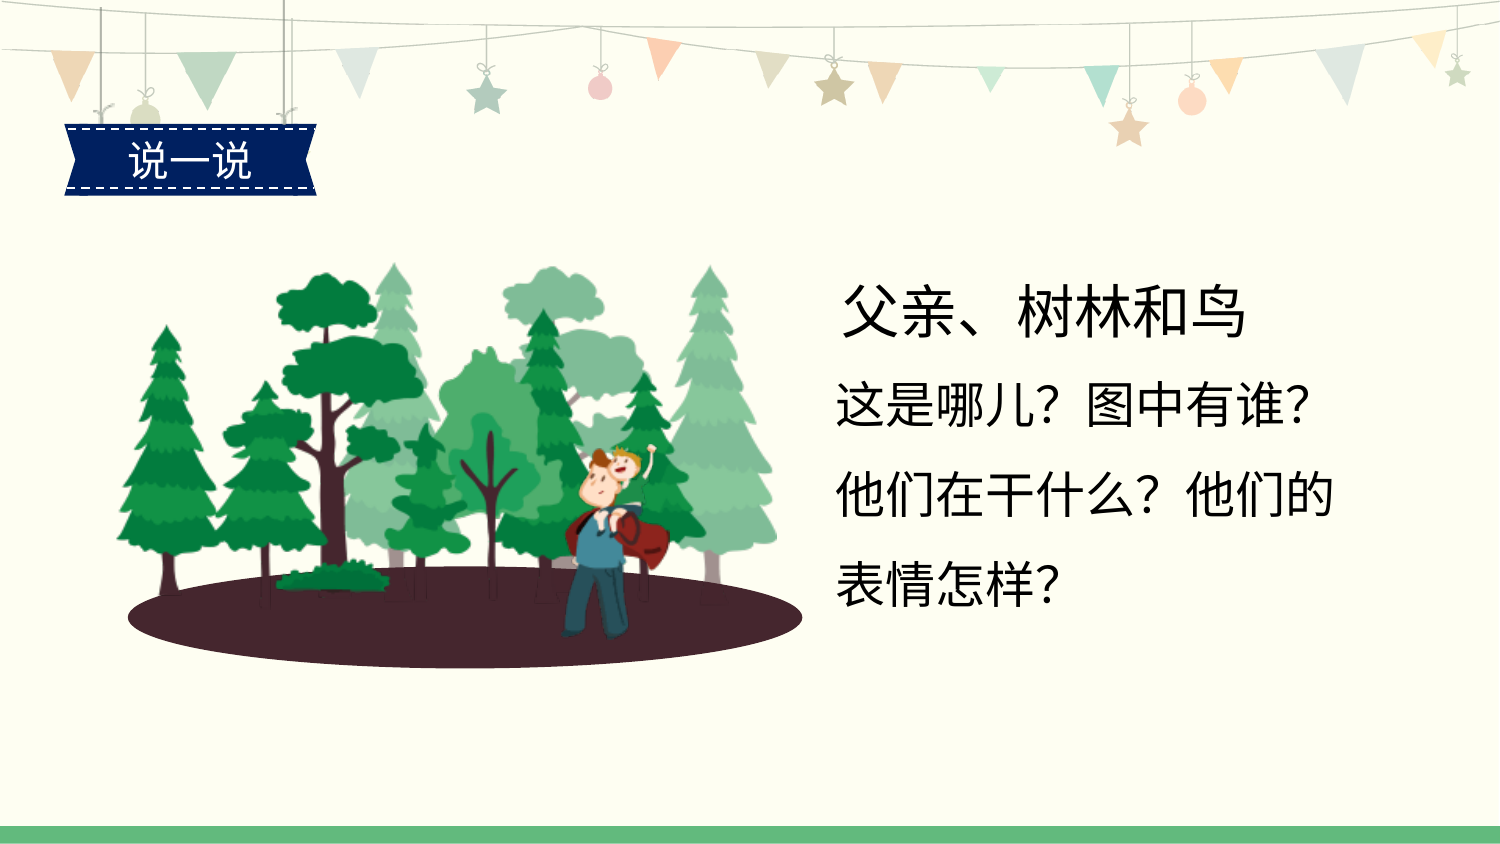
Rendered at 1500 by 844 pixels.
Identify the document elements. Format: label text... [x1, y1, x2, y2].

text_box 这是哪儿？图中有谁？他们在干什么？他们的表情怎样？ [820, 335, 1365, 621]
picture [560, 443, 670, 640]
text_box 父亲、树林和鸟 [826, 232, 1282, 353]
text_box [116, 262, 803, 669]
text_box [63, 0, 317, 196]
